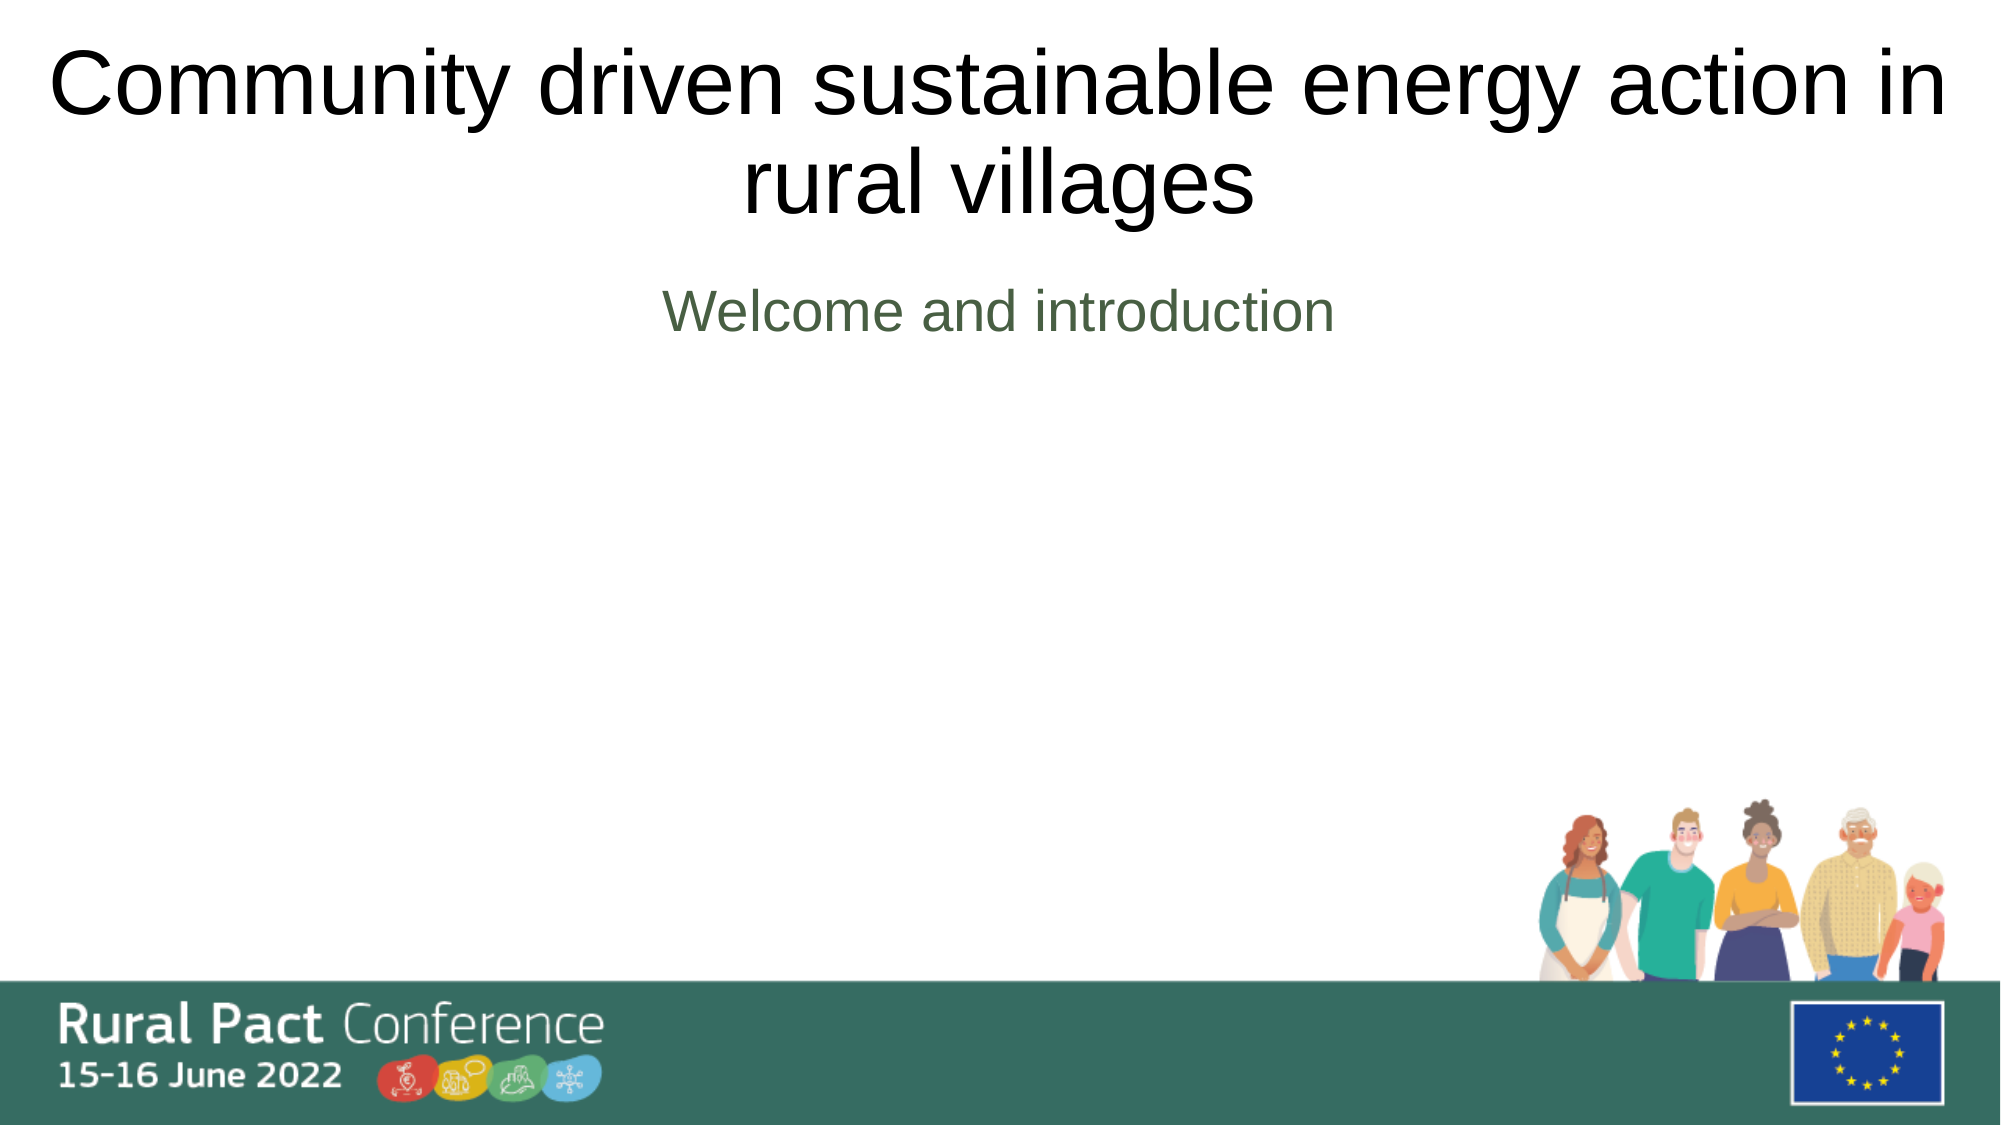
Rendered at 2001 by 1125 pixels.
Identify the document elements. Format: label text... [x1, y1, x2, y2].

subtitle Welcome and introduction [0, 274, 2000, 450]
picture [0, 0, 2001, 1125]
title Community driven sustainable energy action in rural villages [0, 0, 2000, 242]
